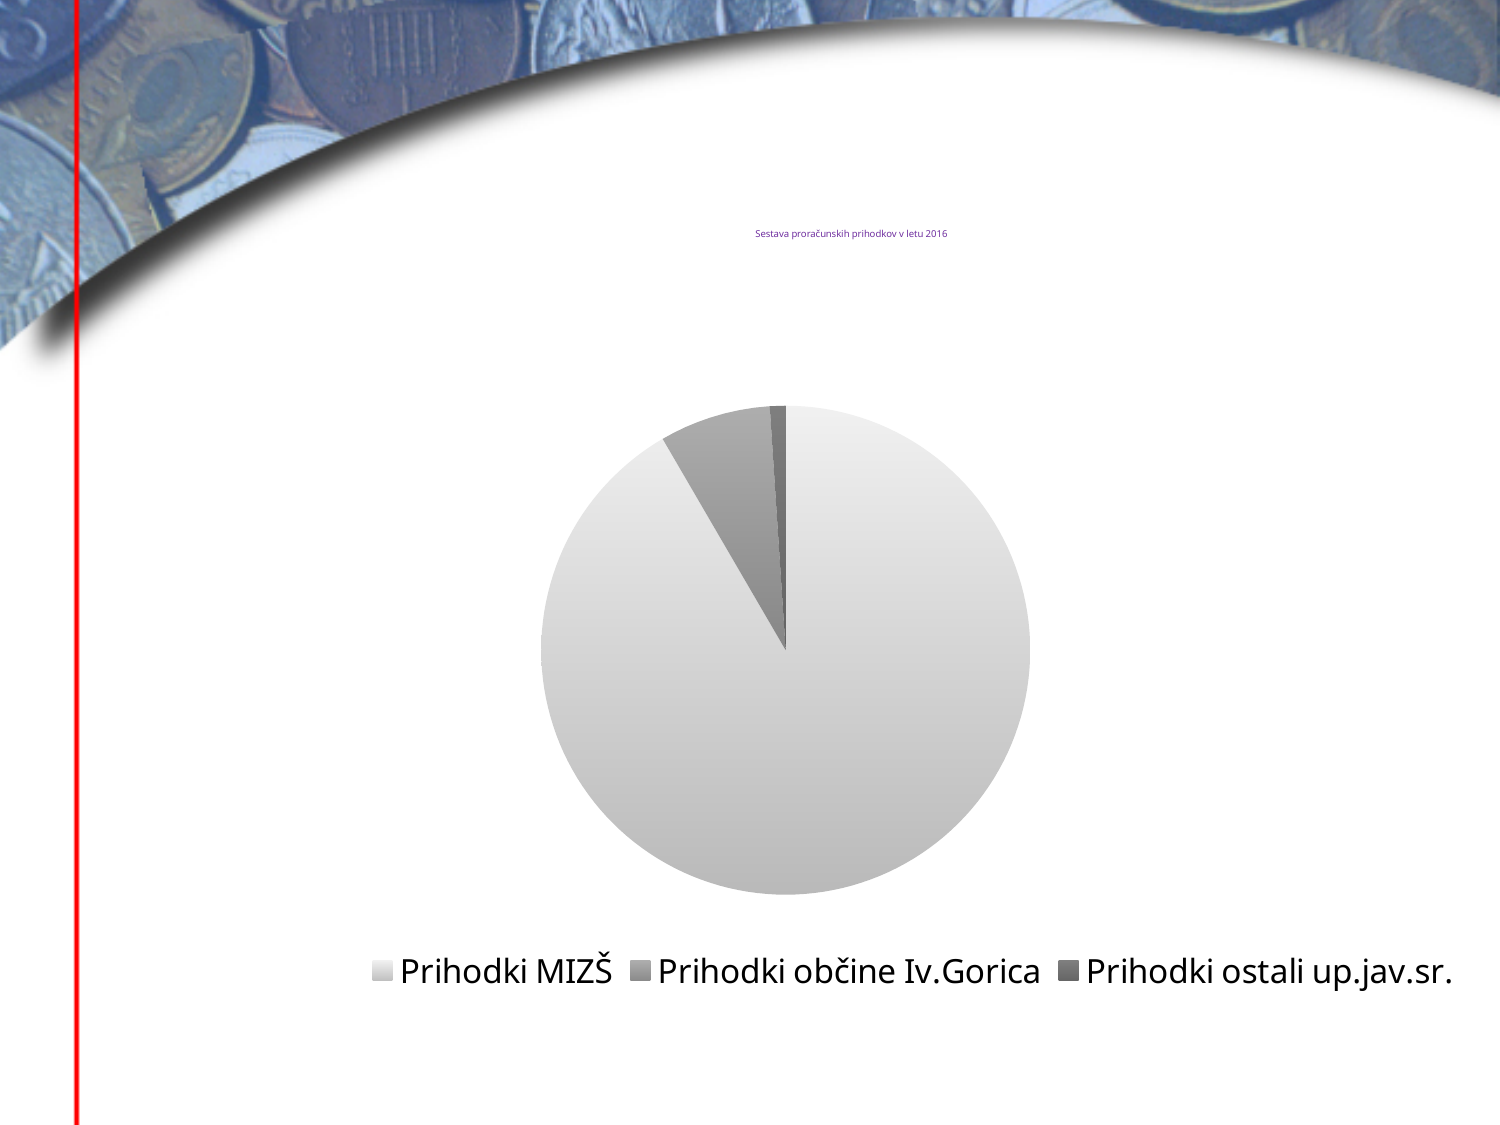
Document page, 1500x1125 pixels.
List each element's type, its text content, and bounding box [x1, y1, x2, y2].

picture [0, 0, 1500, 1125]
title Sestava proračunskih prihodkov v letu 2016 [324, 208, 1379, 253]
chart [76, 255, 1472, 1125]
